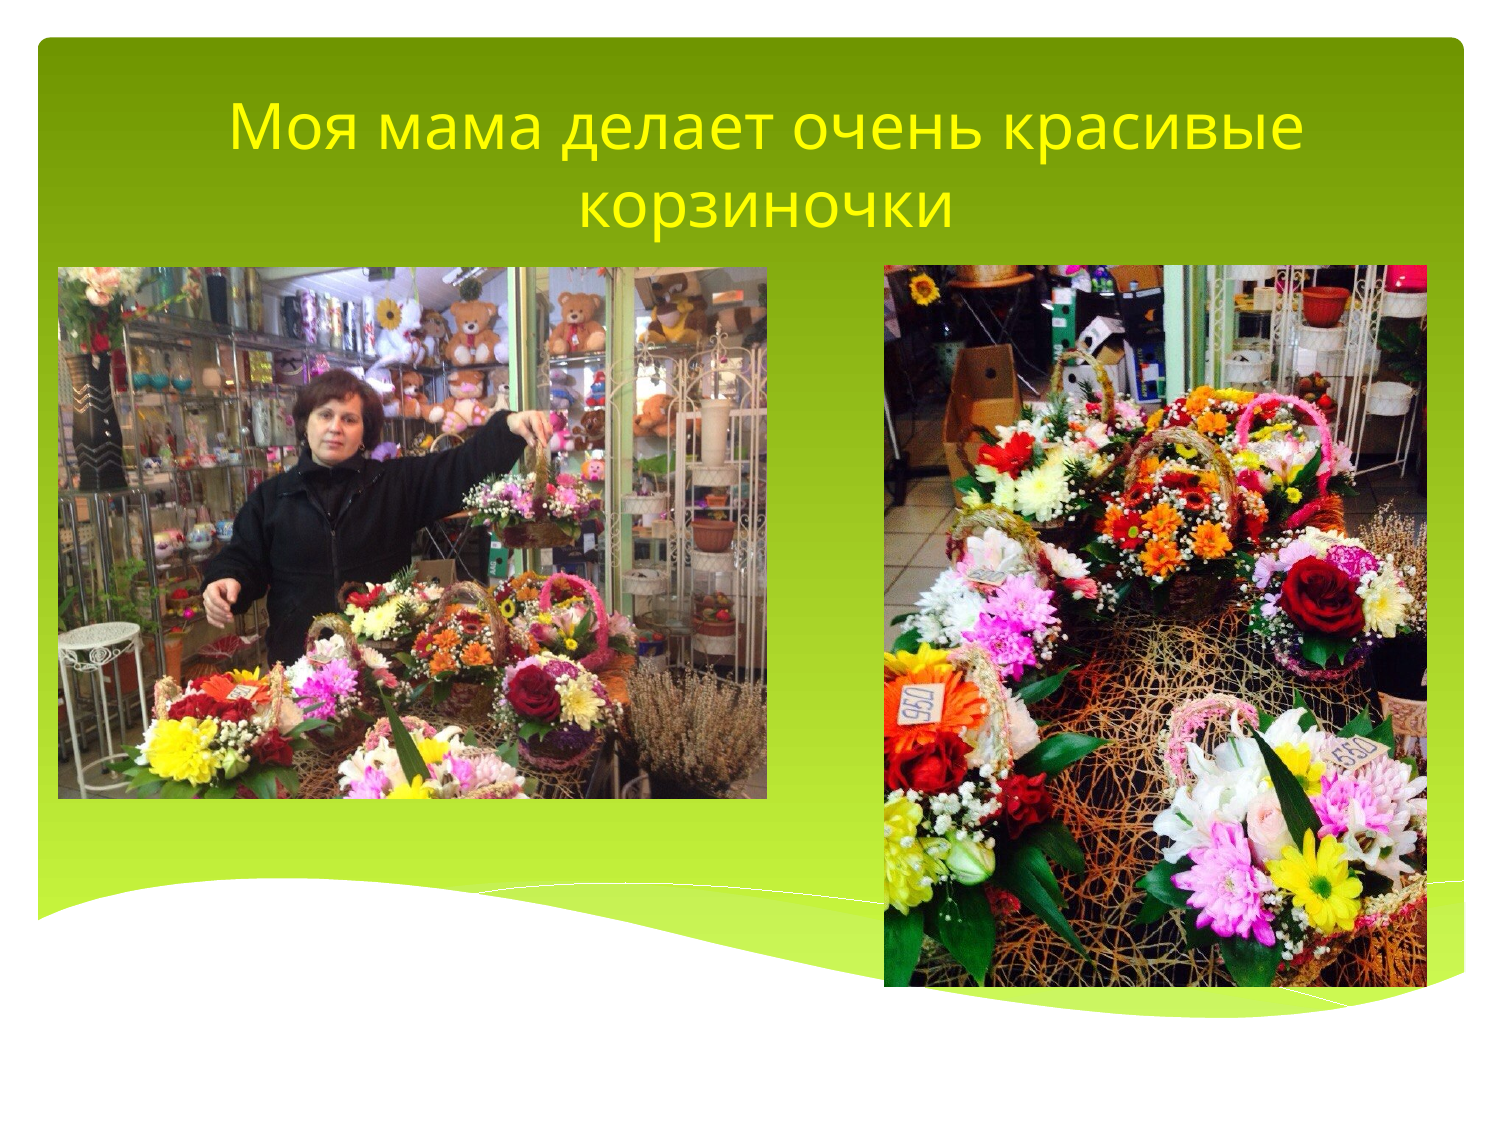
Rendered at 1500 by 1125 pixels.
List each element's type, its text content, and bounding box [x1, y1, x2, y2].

title Моя мама делает очень красивые корзиночки [129, 78, 1405, 248]
picture [884, 265, 1427, 987]
picture [57, 266, 768, 799]
